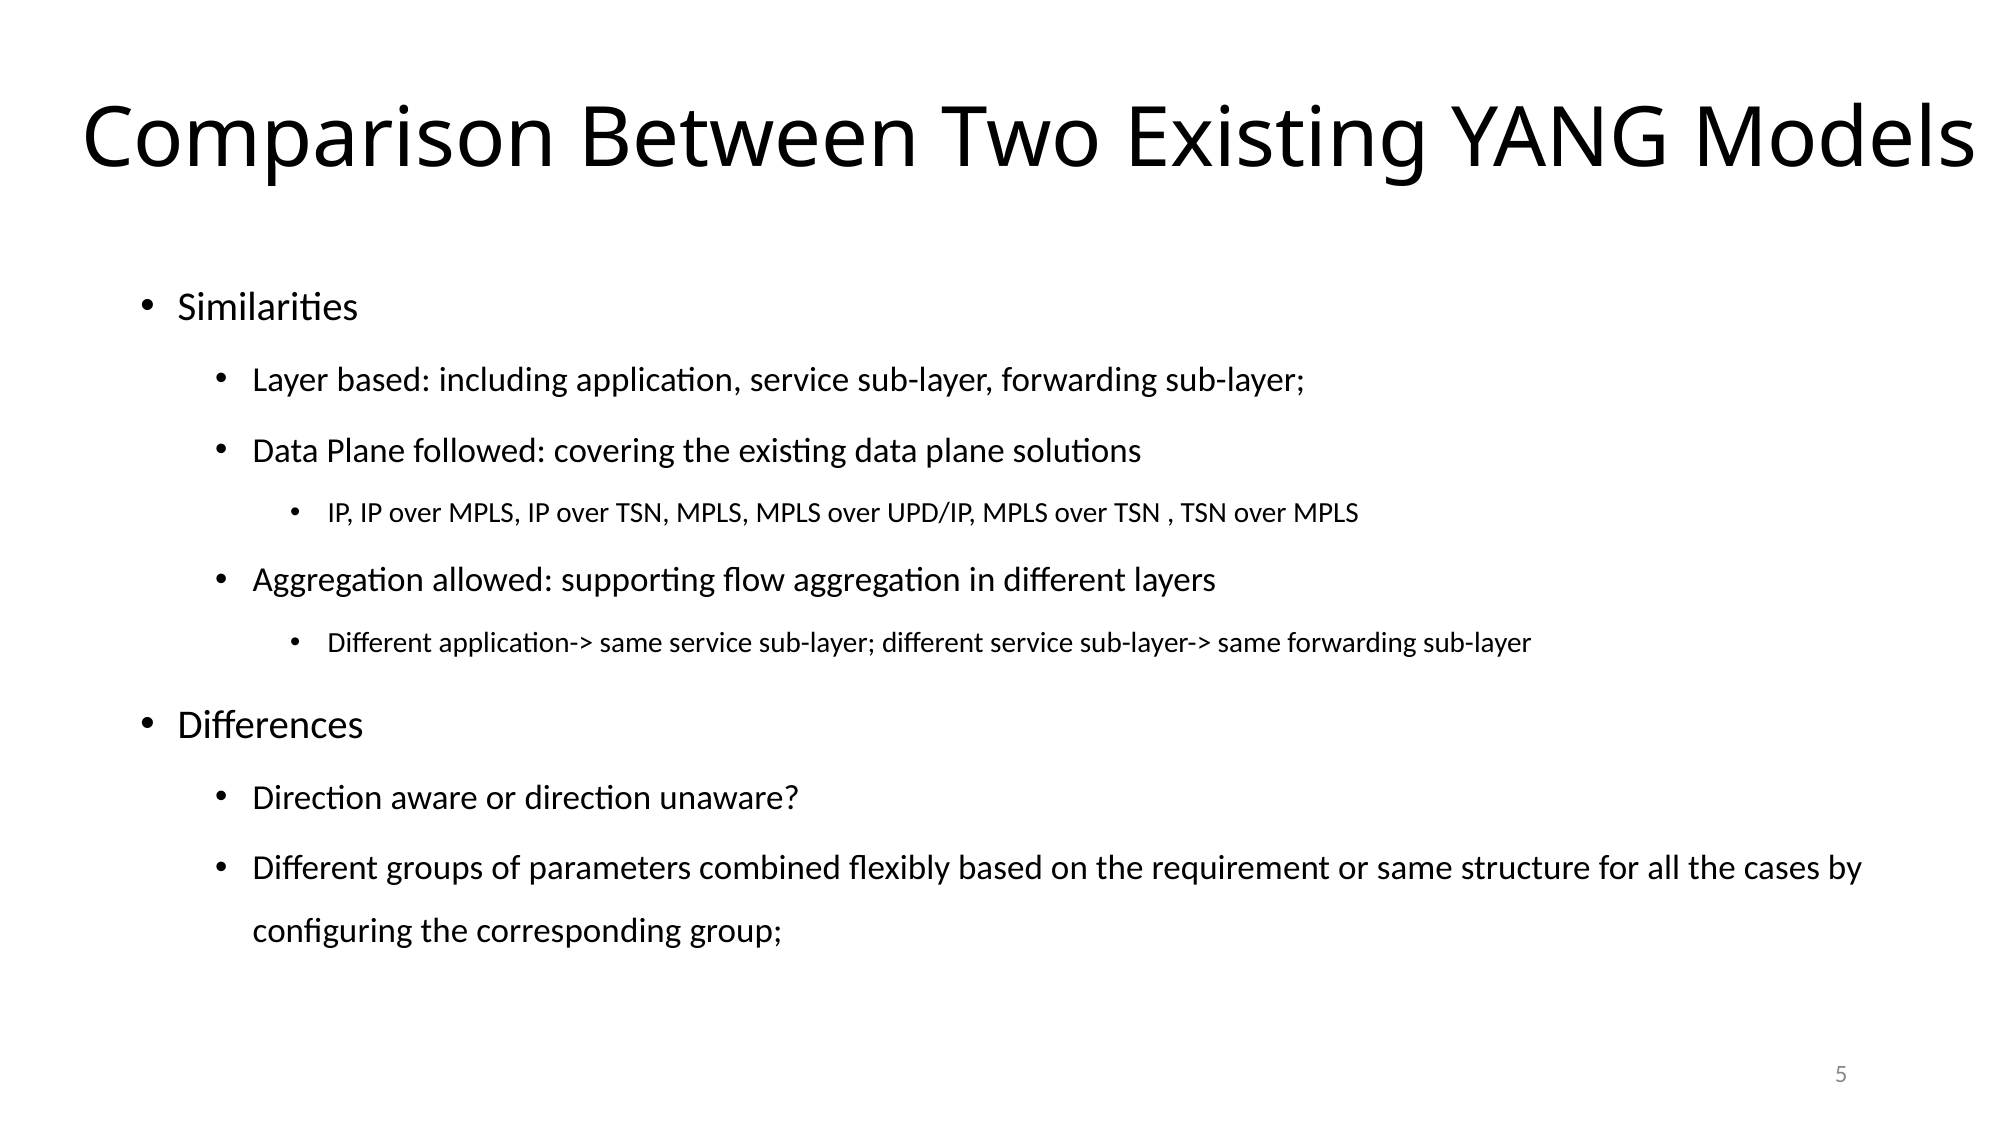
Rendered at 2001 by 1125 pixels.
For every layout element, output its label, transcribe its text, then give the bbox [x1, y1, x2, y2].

title Comparison Between Two Existing YANG Models [65, 30, 2000, 248]
slide_number 5 [1412, 1042, 1863, 1103]
list Similarities Layer based: including application, service sub-layer, forwarding sub-layer; Data Plane followed: covering the existing data plane solutions IP, IP over MPLS, IP over TSN, MPLS, MPLS over UPD/IP, MPLS over TSN , TSN over MPLS Aggregation allowed: supporting flow aggregation in different layers Different application-> same service sub-layer; different service sub-layer-> same forwarding sub-layer Differences Direction aware or direction unaware? Different groups of parameters combined flexibly based on the requirement or same structure for all the cases by configuring the corresponding group; [125, 247, 1930, 962]
